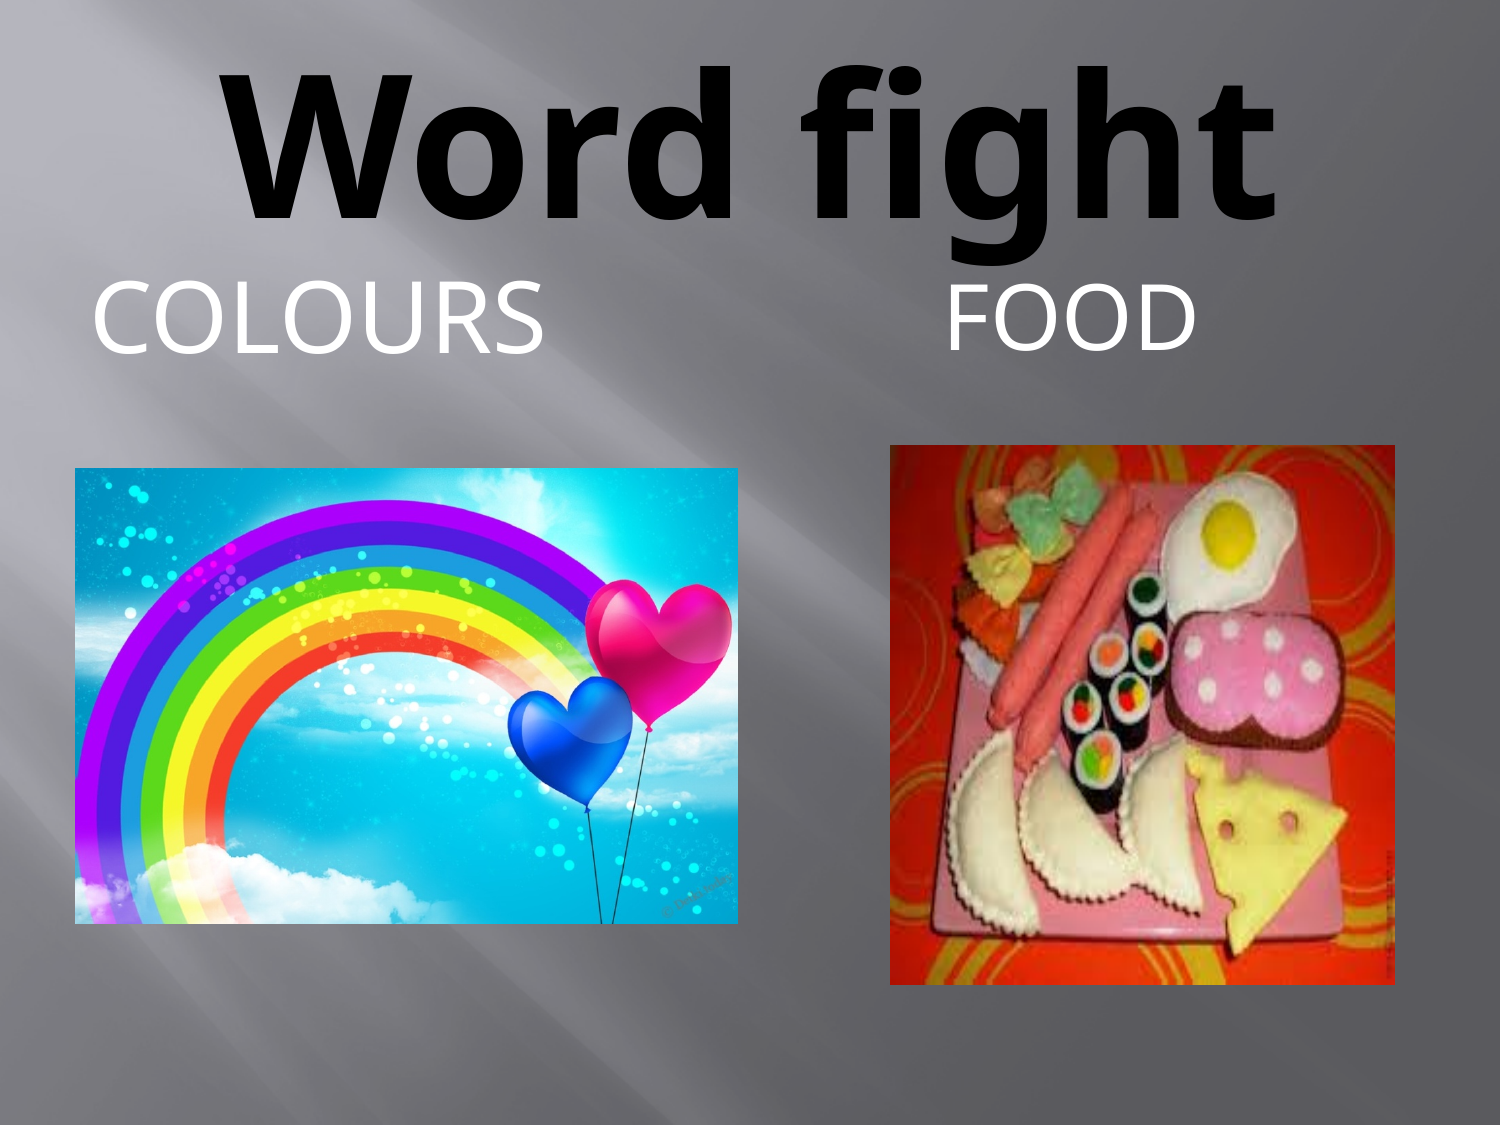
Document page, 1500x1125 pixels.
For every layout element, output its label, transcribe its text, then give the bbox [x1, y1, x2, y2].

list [74, 468, 738, 925]
title Word fight [75, 44, 1425, 233]
list food [761, 251, 1425, 375]
list colours [75, 251, 738, 375]
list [890, 445, 1395, 985]
